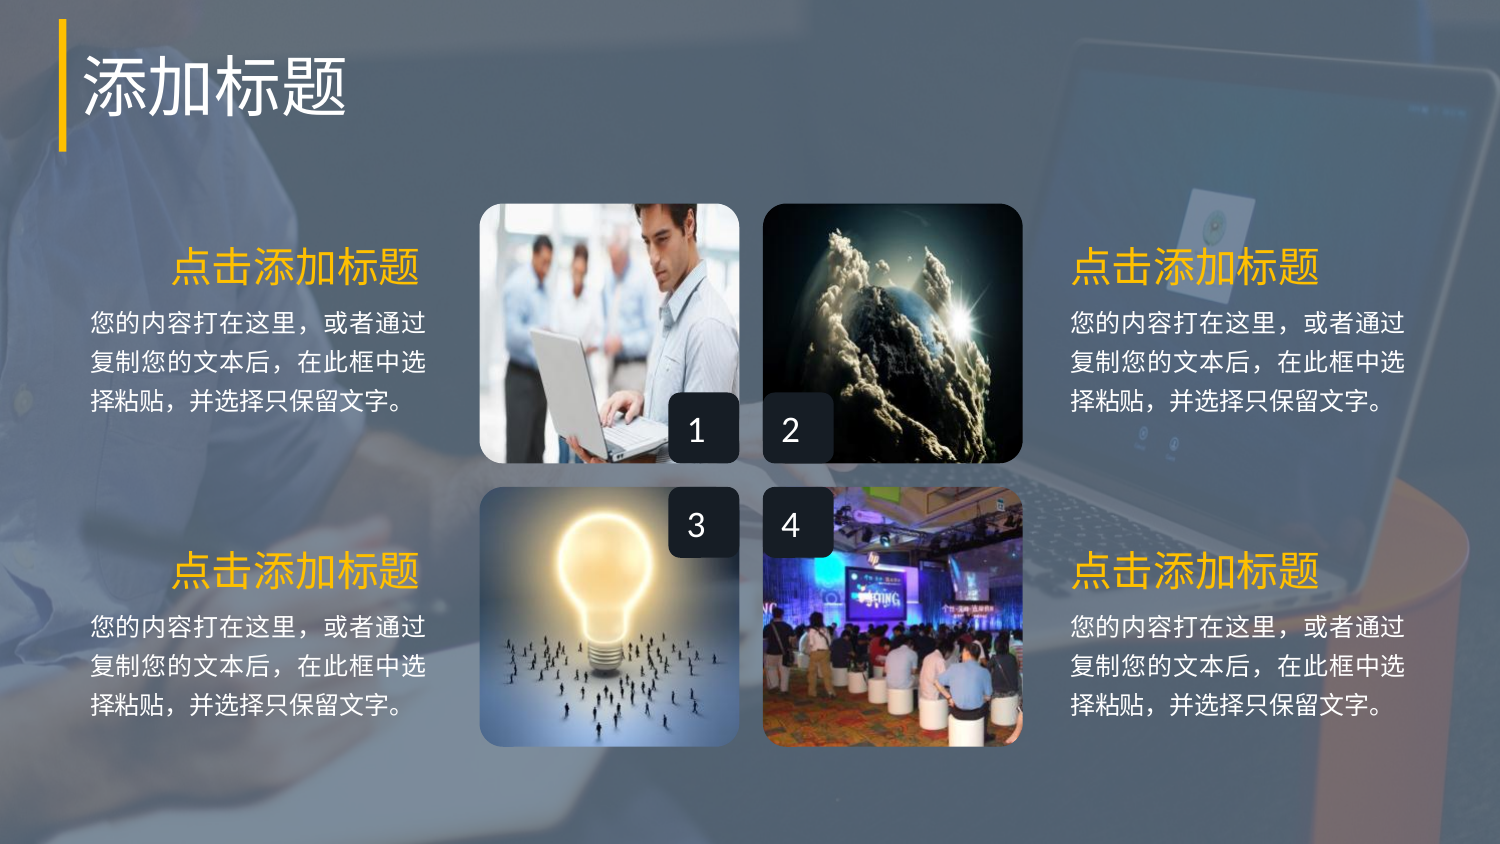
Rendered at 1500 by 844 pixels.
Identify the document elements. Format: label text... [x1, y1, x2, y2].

text_box [479, 486, 740, 747]
text_box 点击添加标题 [155, 215, 447, 291]
text_box 您的内容打在这里，或者通过复制您的文本后，在此框中选择粘贴，并选择只保留文字。 [75, 595, 442, 728]
text_box [762, 203, 1023, 464]
text_box [479, 203, 740, 464]
text_box 2 [762, 392, 834, 464]
text_box 4 [762, 486, 834, 558]
text_box [762, 486, 1023, 747]
text_box 点击添加标题 [155, 519, 447, 595]
text_box 您的内容打在这里，或者通过复制您的文本后，在此框中选择粘贴，并选择只保留文字。 [1055, 291, 1422, 423]
text_box [58, 18, 67, 153]
text_box 1 [668, 392, 740, 464]
text_box 点击添加标题 [1055, 519, 1347, 595]
text_box 您的内容打在这里，或者通过复制您的文本后，在此框中选择粘贴，并选择只保留文字。 [75, 291, 442, 423]
text_box 点击添加标题 [1055, 215, 1347, 291]
picture [0, 0, 1500, 844]
text_box 添加标题 [66, 37, 503, 133]
text_box 您的内容打在这里，或者通过复制您的文本后，在此框中选择粘贴，并选择只保留文字。 [1055, 595, 1422, 728]
text_box 3 [668, 486, 740, 558]
